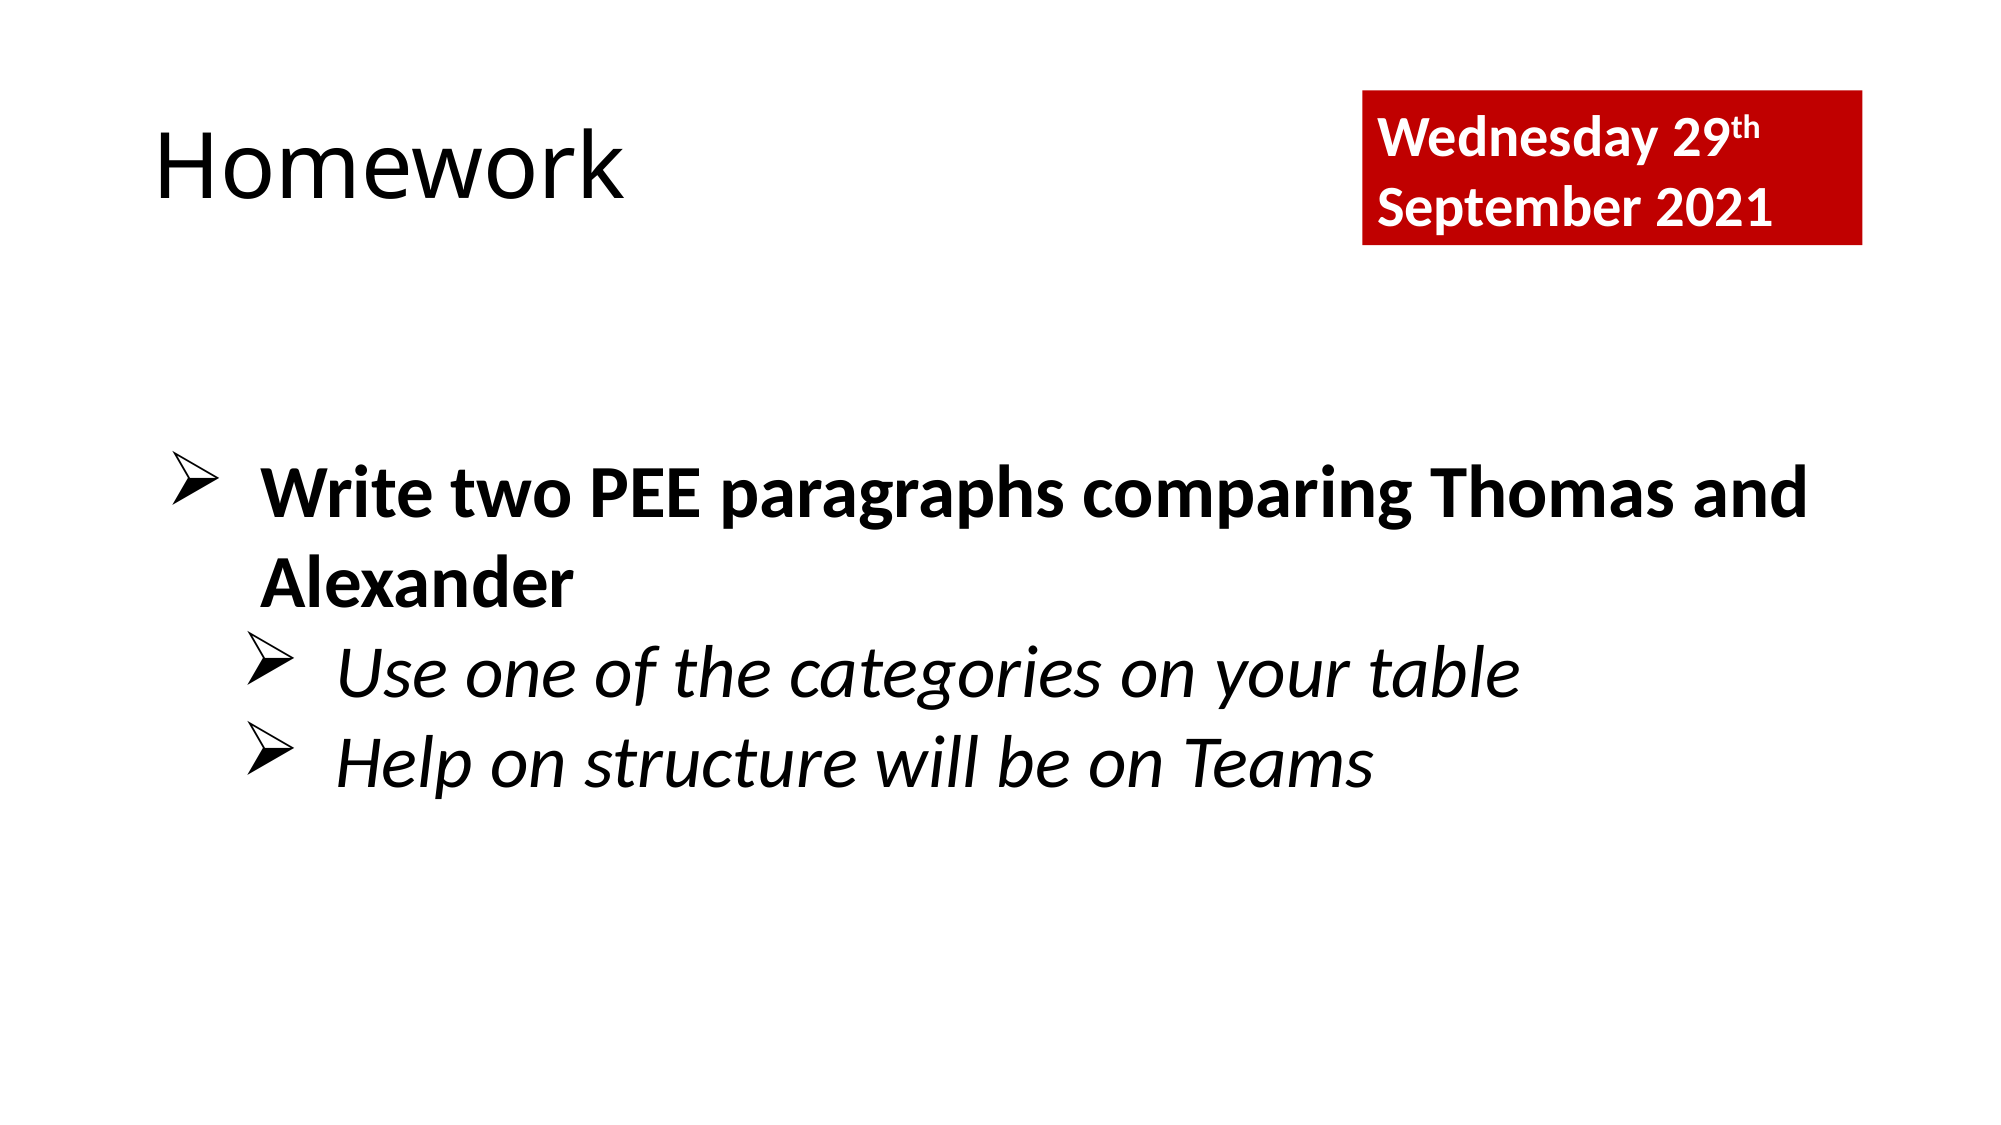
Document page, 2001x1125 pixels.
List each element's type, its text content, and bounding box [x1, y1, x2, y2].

title Homework [137, 59, 1863, 278]
text_box Write two PEE paragraphs comparing Thomas and Alexander Use one of the categories on your table Help on structure will be on Teams [151, 435, 1855, 811]
text_box Wednesday 29th September 2021 [1362, 90, 1863, 246]
